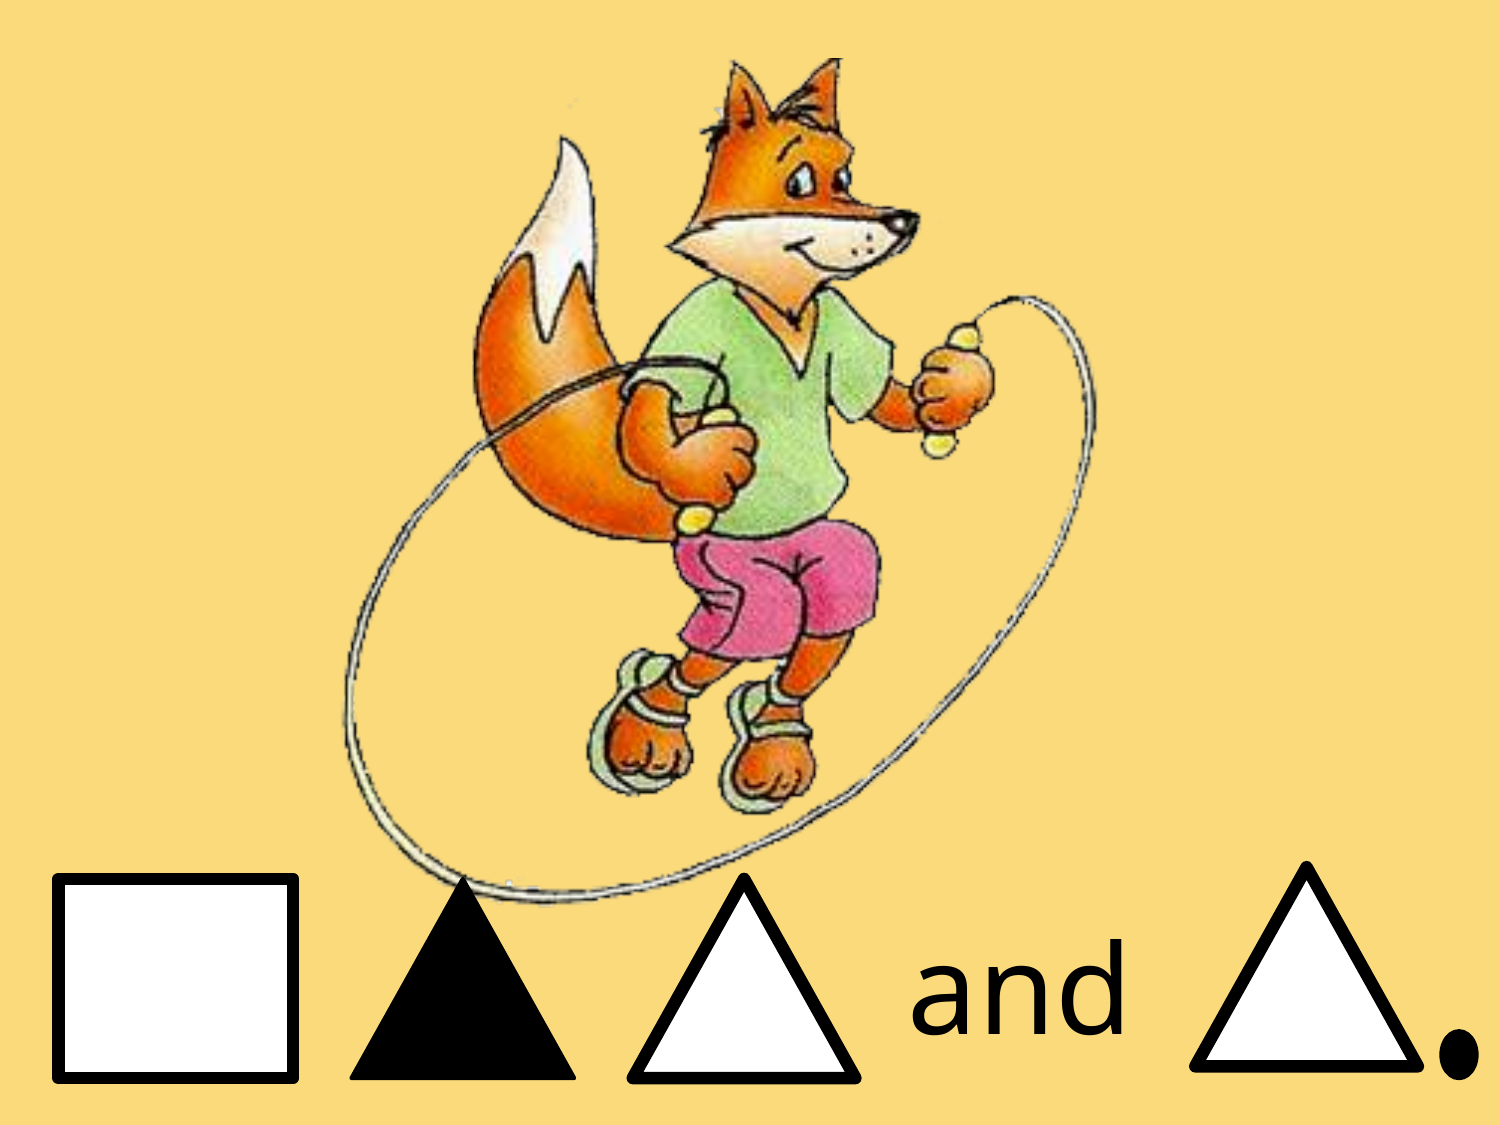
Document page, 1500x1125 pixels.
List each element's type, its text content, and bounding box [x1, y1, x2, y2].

text_box [1439, 1029, 1479, 1081]
text_box [349, 946, 576, 1081]
text_box [1193, 865, 1420, 1069]
text_box [630, 946, 858, 1081]
text_box [56, 877, 295, 1080]
text_box and [893, 946, 1148, 1068]
picture [304, 58, 1184, 938]
